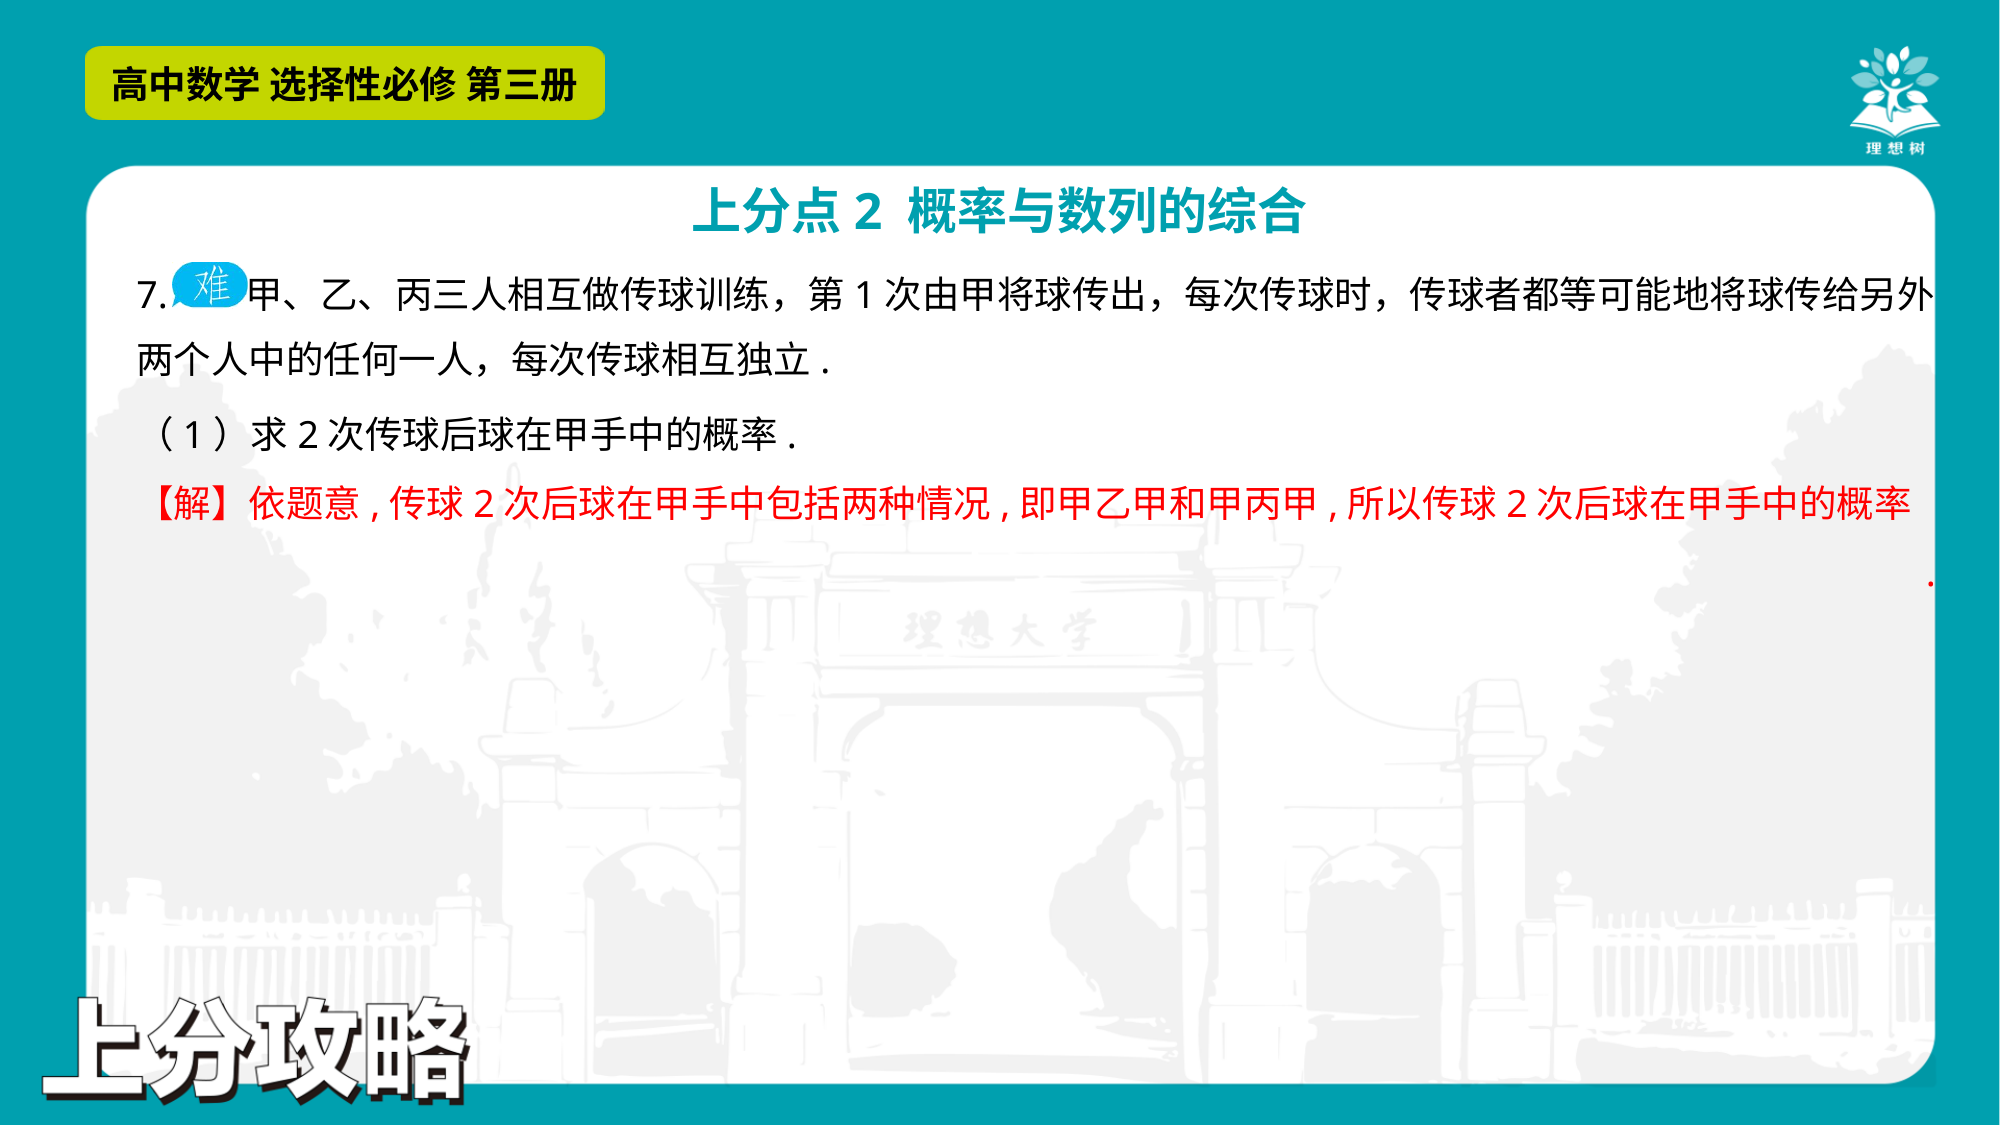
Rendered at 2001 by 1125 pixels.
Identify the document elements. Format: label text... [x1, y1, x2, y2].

text_box 7. 甲、乙、丙三人相互做传球训练，第1次由甲将球传出，每次传球时，传球者都等可能地将球传给另外 两个人中的任何一人，每次传球相互独立. [136, 247, 1865, 375]
text_box （1）求2次传球后球在甲手中的概率. [136, 389, 1865, 450]
picture [0, 0, 2000, 1125]
